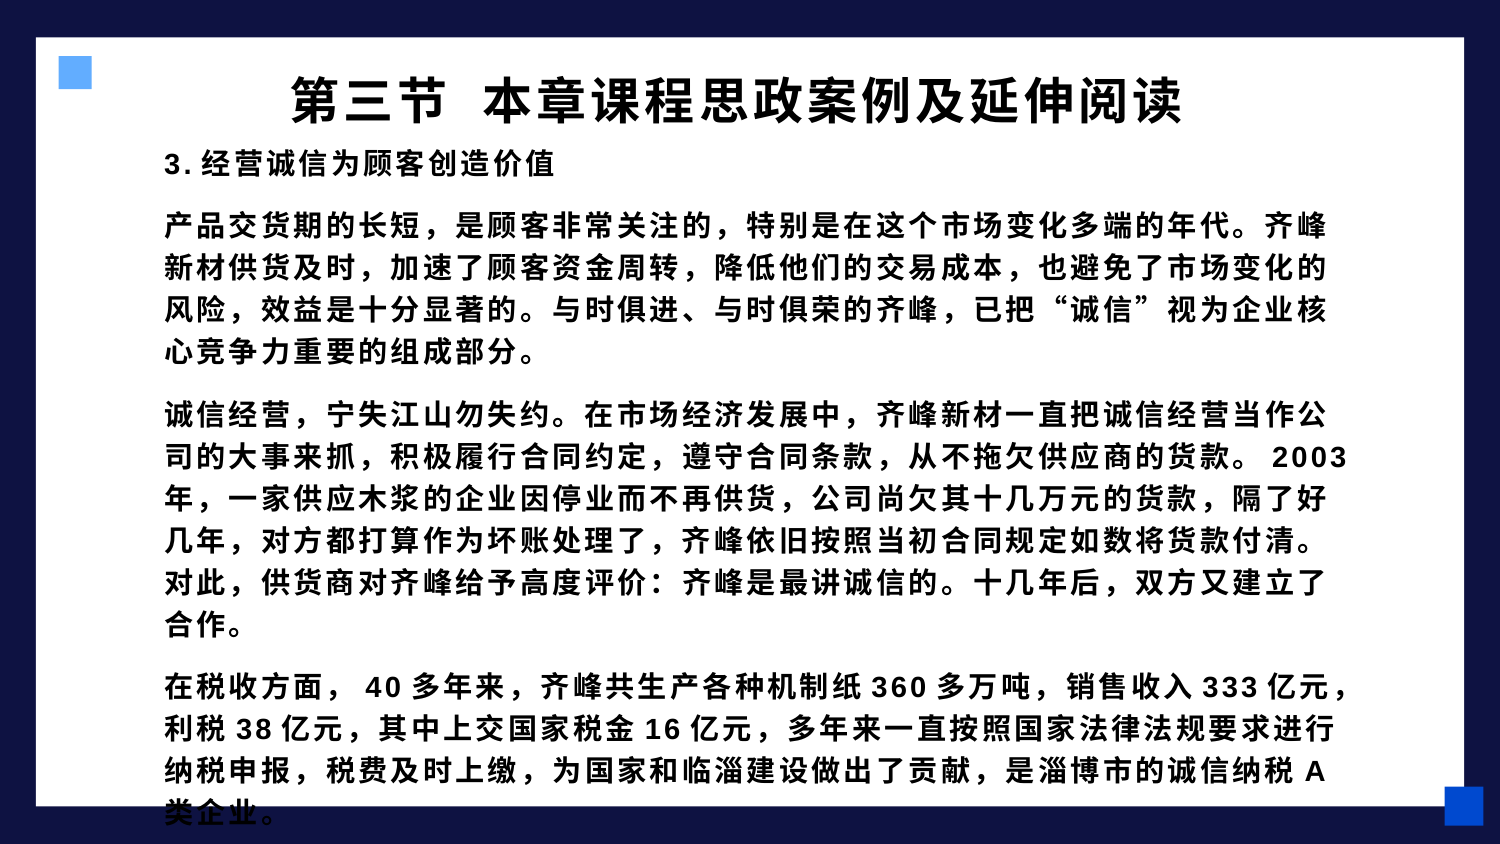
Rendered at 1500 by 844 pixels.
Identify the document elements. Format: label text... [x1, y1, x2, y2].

list 3.经营诚信为顾客创造价值 产品交货期的长短，是顾客非常关注的，特别是在这个市场变化多端的年代。齐峰新材供货及时，加速了顾客资金周转，降低他们的交易成本，也避免了市场变化的风险，效益是十分显著的。与时俱进、与时俱荣的齐峰，已把“诚信”视为企业核心竞争力重要的组成部分。 诚信经营，宁失江山勿失约。在市场经济发展中，齐峰新材一直把诚信经营当作公司的大事来抓，积极履行合同约定，遵守合同条款，从不拖欠供应商的货款。2003年，一家供应木浆的企业因停业而不再供货，公司尚欠其十几万元的货款，隔了好几年，对方都打算作为坏账处理了，齐峰依旧按照当初合同规定如数将货款付清。对此，供货商对齐峰给予高度评价：齐峰是最讲诚信的。十几年后，双方又建立了合作。 在税收方面，40多年来，齐峰共生产各种机制纸360多万吨，销售收入333亿元，利税38亿元，其中上交国家税金16亿元，多年来一直按照国家法律法规要求进行纳税申报，税费及时上缴，为国家和临淄建设做出了贡献，是淄博市的诚信纳税A类企业。 [147, 138, 1367, 562]
title 第三节 本章课程思政案例及延伸阅读 [141, 48, 1327, 138]
